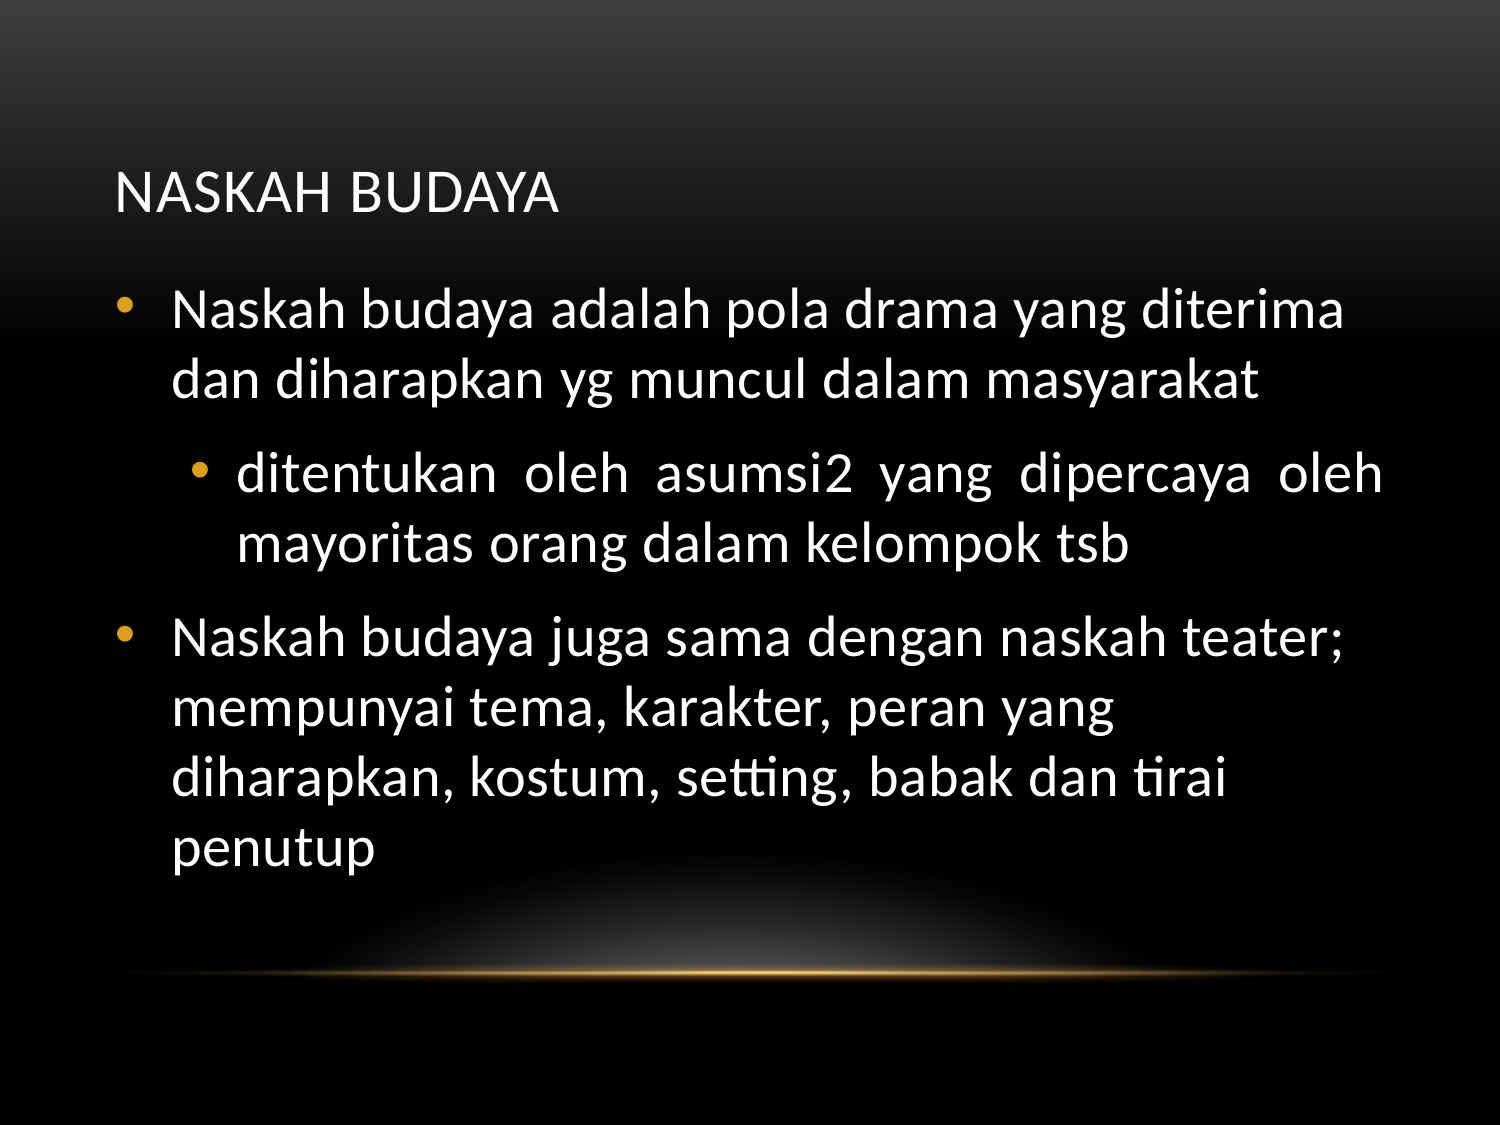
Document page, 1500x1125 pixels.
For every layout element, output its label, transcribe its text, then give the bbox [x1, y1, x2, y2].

picture [0, 0, 1500, 1125]
title Naskah Budaya [99, 45, 1400, 233]
list Naskah budaya adalah pola drama yang diterima dan diharapkan yg muncul dalam masyarakat ditentukan oleh asumsi2 yang dipercaya oleh mayoritas orang dalam kelompok tsb Naskah budaya juga sama dengan naskah teater; mempunyai tema, karakter, peran yang diharapkan, kostum, setting, babak dan tirai penutup [99, 262, 1400, 938]
